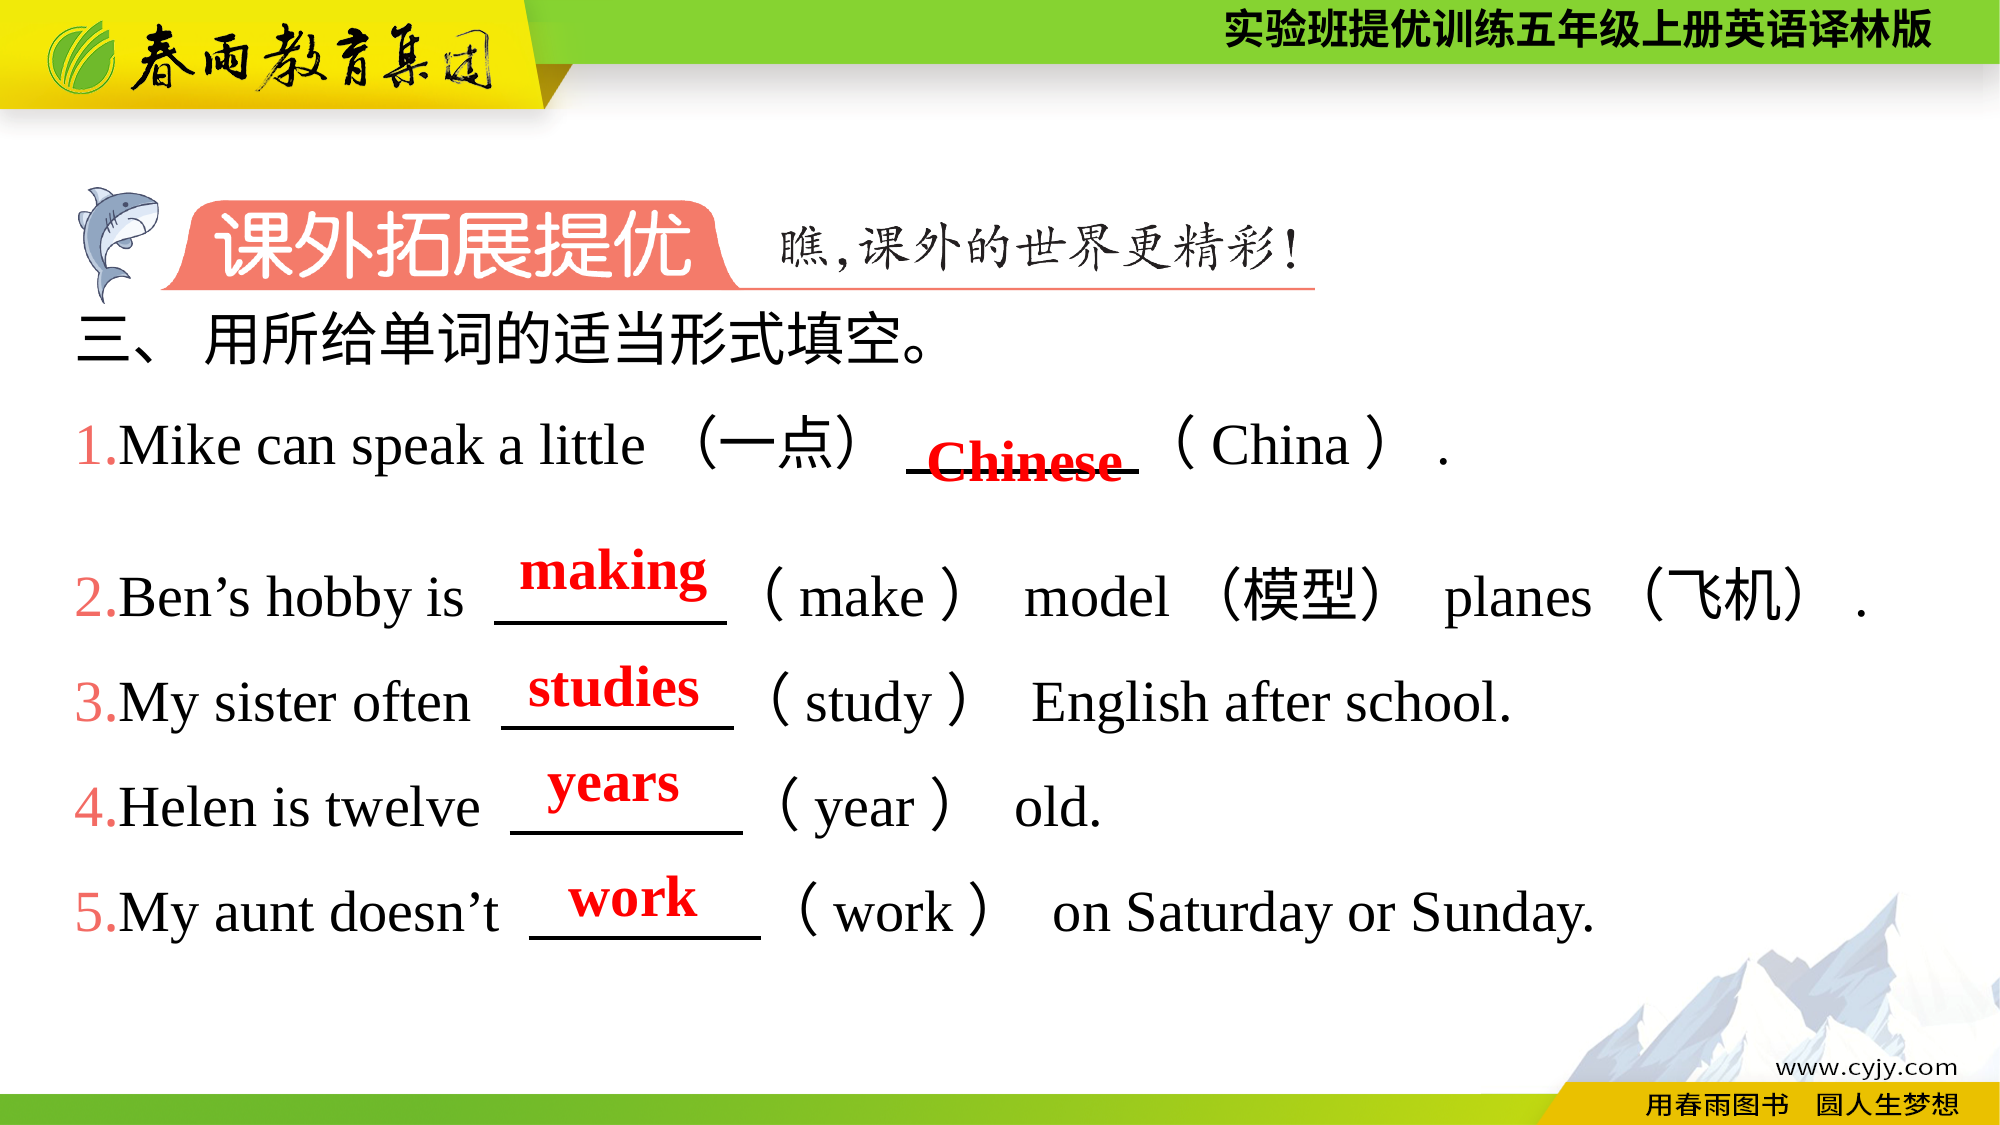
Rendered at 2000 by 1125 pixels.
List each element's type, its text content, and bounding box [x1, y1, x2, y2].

picture [0, 0, 2000, 1125]
list 三、 用所给单词的适当形式填空。 1.Mike can speak a little（一点） （China）. [59, 54, 1944, 516]
text_box Chinese [911, 416, 1139, 501]
text_box studies [513, 641, 715, 726]
text_box 2.Ben’s hobby is （make） model（模型） planes（飞机）. 3.My sister often （study） English after school. 4.Helen is twelve （year） old. 5.My aunt doesn’t （work） on Saturday or Sunday. [59, 516, 1944, 951]
text_box making [505, 524, 724, 609]
text_box years [532, 735, 696, 821]
text_box work [553, 850, 714, 936]
